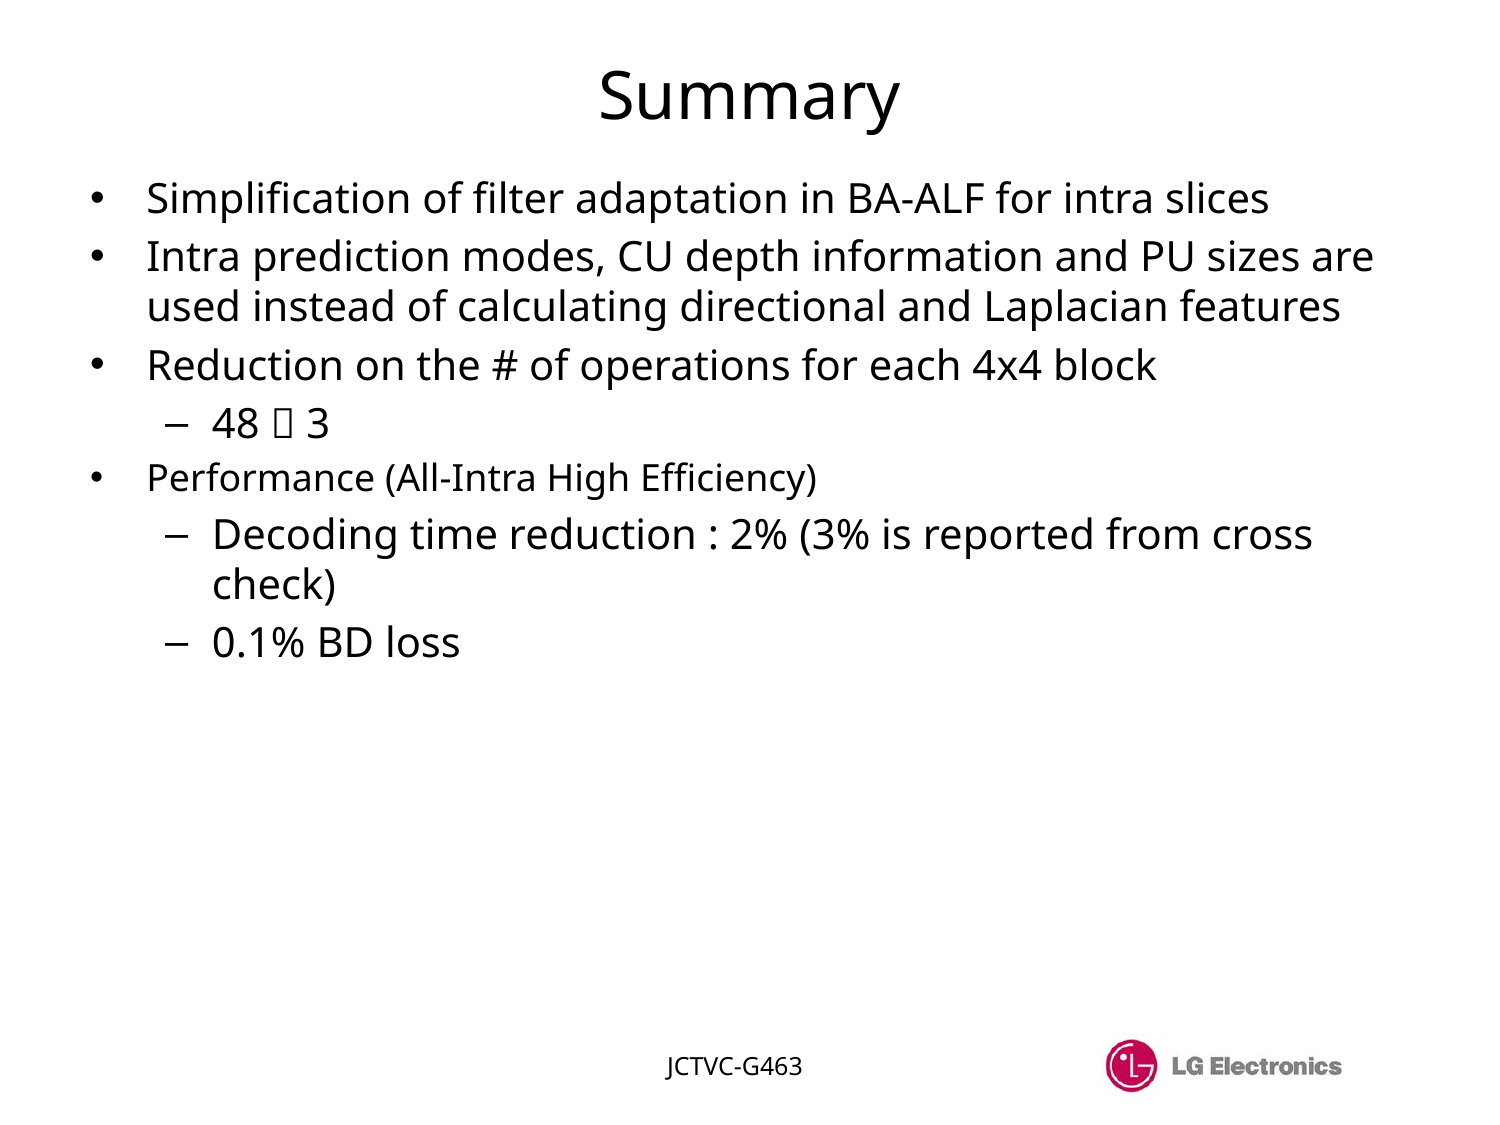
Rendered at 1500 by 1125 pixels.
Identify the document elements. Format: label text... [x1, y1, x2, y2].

list Simplification of filter adaptation in BA-ALF for intra slices Intra prediction modes, CU depth information and PU sizes are used instead of calculating directional and Laplacian features Reduction on the # of operations for each 4x4 block 48  3 Performance (All-Intra High Efficiency) Decoding time reduction : 2% (3% is reported from cross check) 0.1% BD loss [75, 164, 1425, 1005]
picture [1101, 1031, 1347, 1099]
title Summary [75, 45, 1425, 141]
